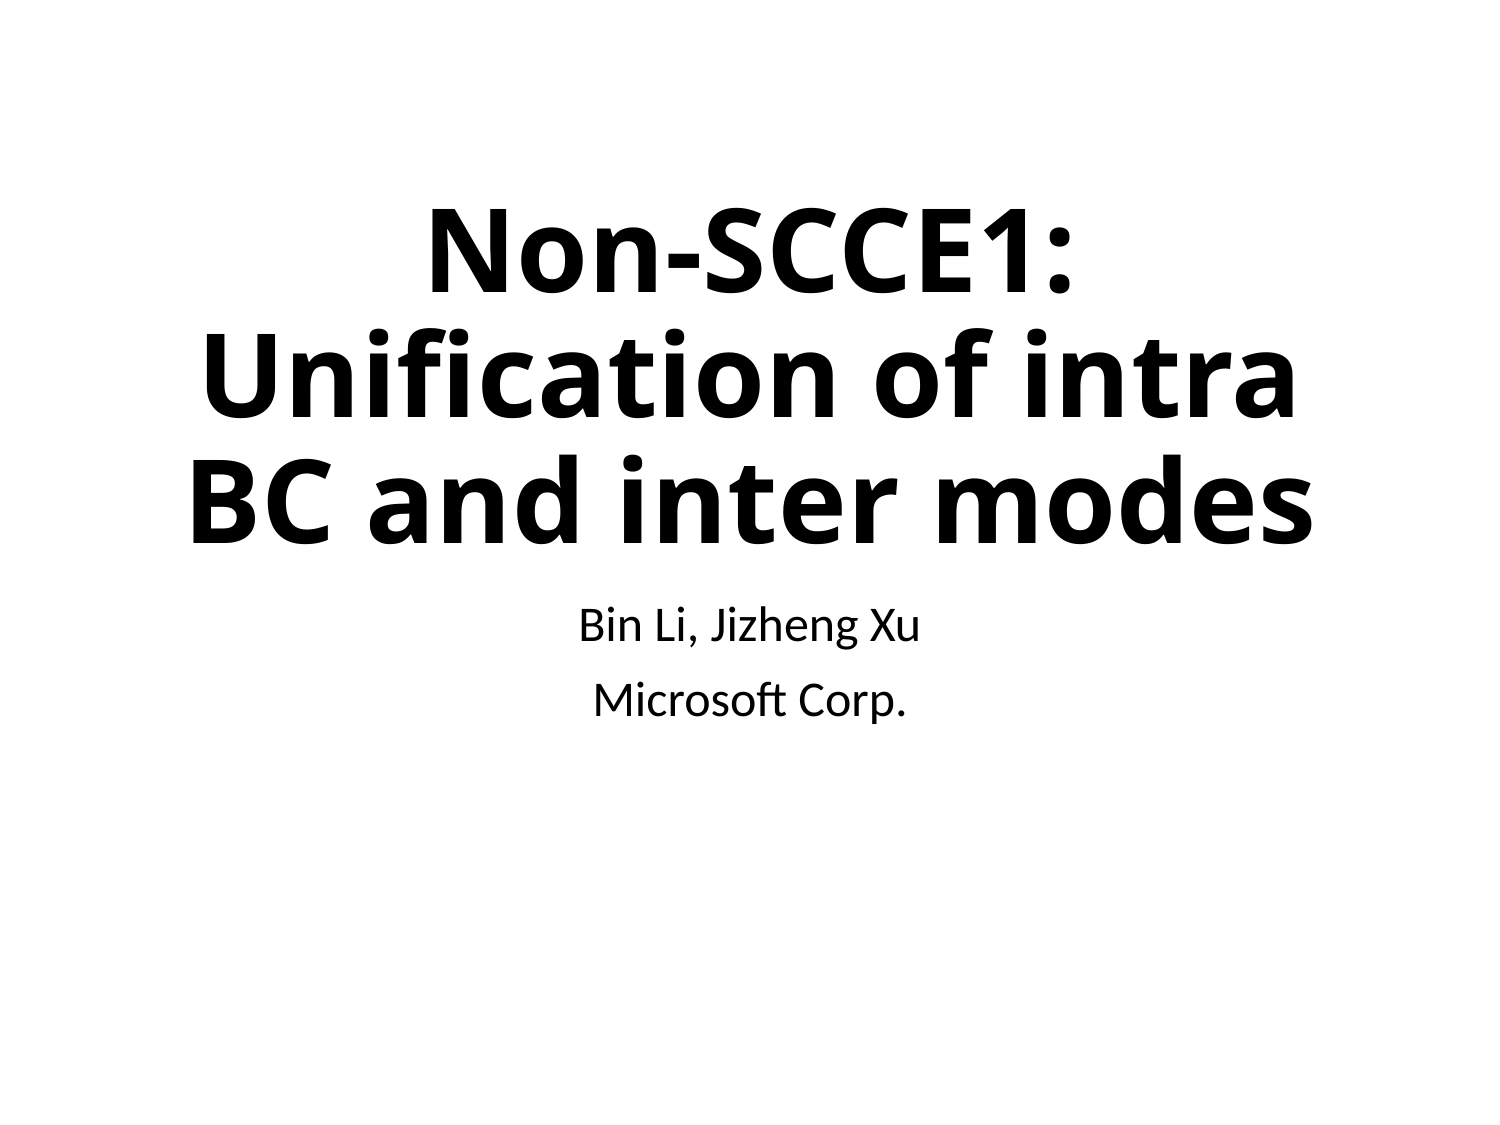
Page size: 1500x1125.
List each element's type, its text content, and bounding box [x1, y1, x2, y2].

subtitle Bin Li, Jizheng Xu Microsoft Corp. [187, 590, 1313, 863]
title Non-SCCE1: Unification of intra BC and inter modes [112, 184, 1388, 576]
